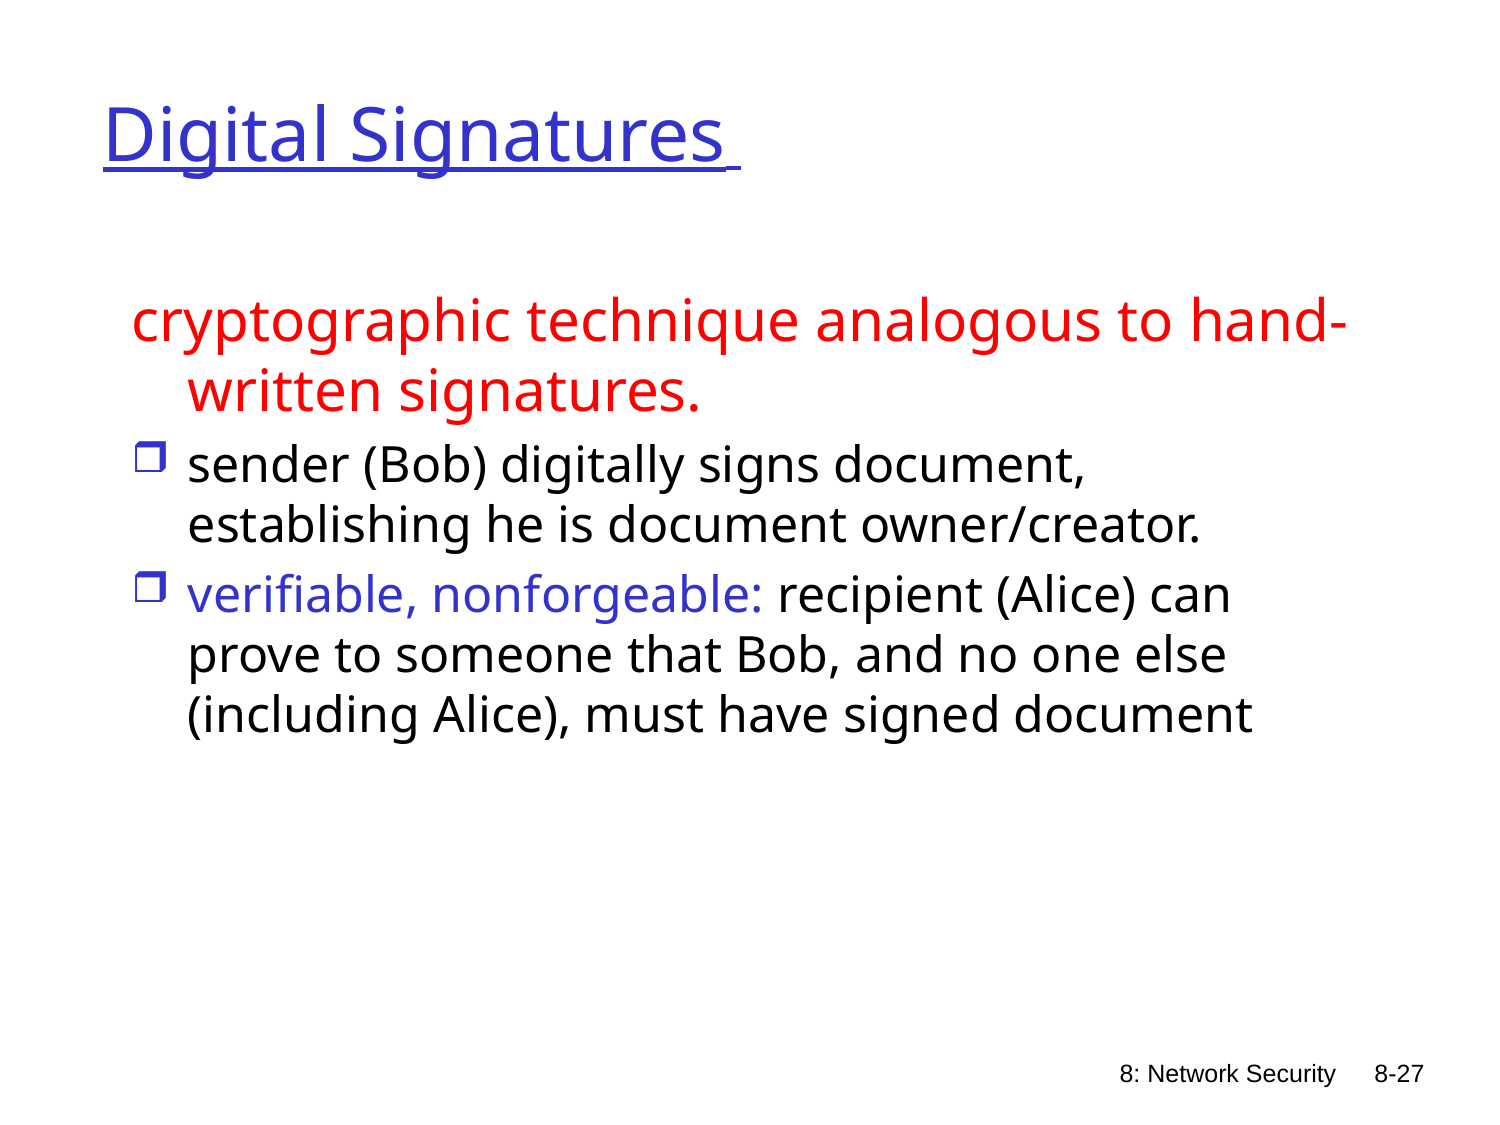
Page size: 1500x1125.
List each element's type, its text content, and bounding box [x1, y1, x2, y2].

title Digital Signatures [87, 37, 1363, 225]
slide_number 8-27 [1320, 1050, 1440, 1099]
list cryptographic technique analogous to hand-written signatures. sender (Bob) digitally signs document, establishing he is document owner/creator. verifiable, nonforgeable: recipient (Alice) can prove to someone that Bob, and no one else (including Alice), must have signed document [116, 275, 1382, 1038]
footer 8: Network Security [876, 1050, 1352, 1125]
